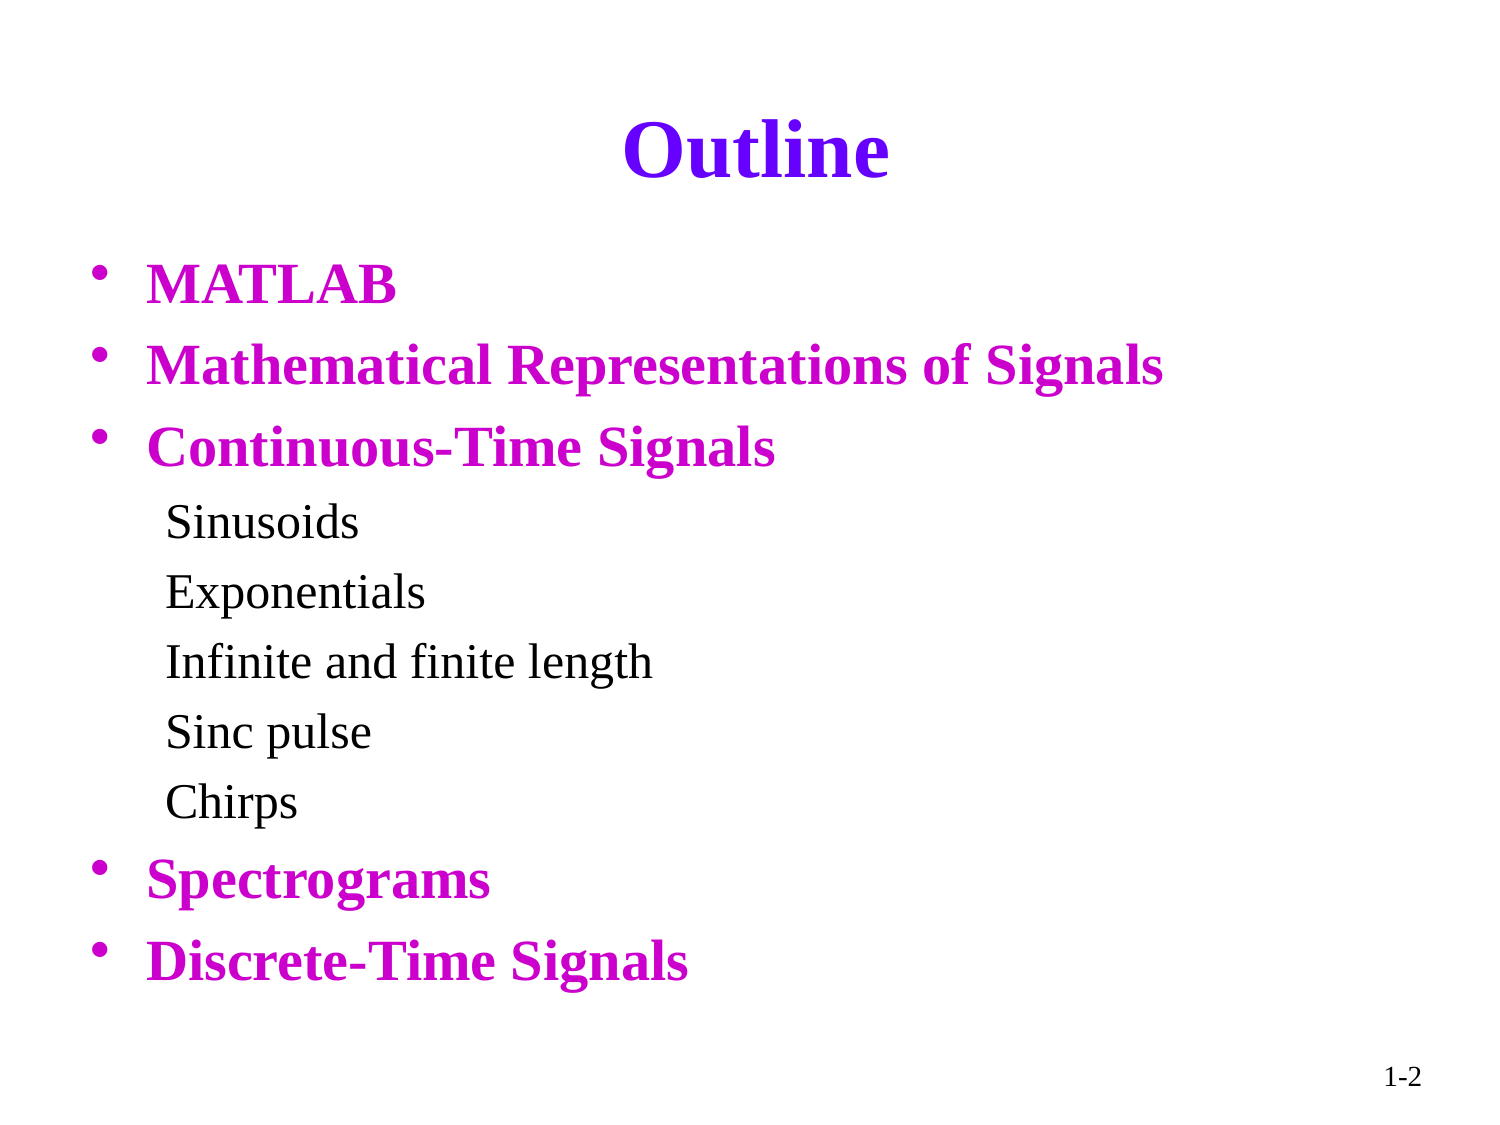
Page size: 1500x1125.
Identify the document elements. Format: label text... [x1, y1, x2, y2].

slide_number 1-2 [1124, 1049, 1438, 1125]
list MATLAB Mathematical Representations of Signals Continuous-Time Signals Sinusoids Exponentials Infinite and finite length Sinc pulse Chirps Spectrograms Discrete-Time Signals [75, 237, 1438, 1025]
title Outline [75, 50, 1438, 237]
